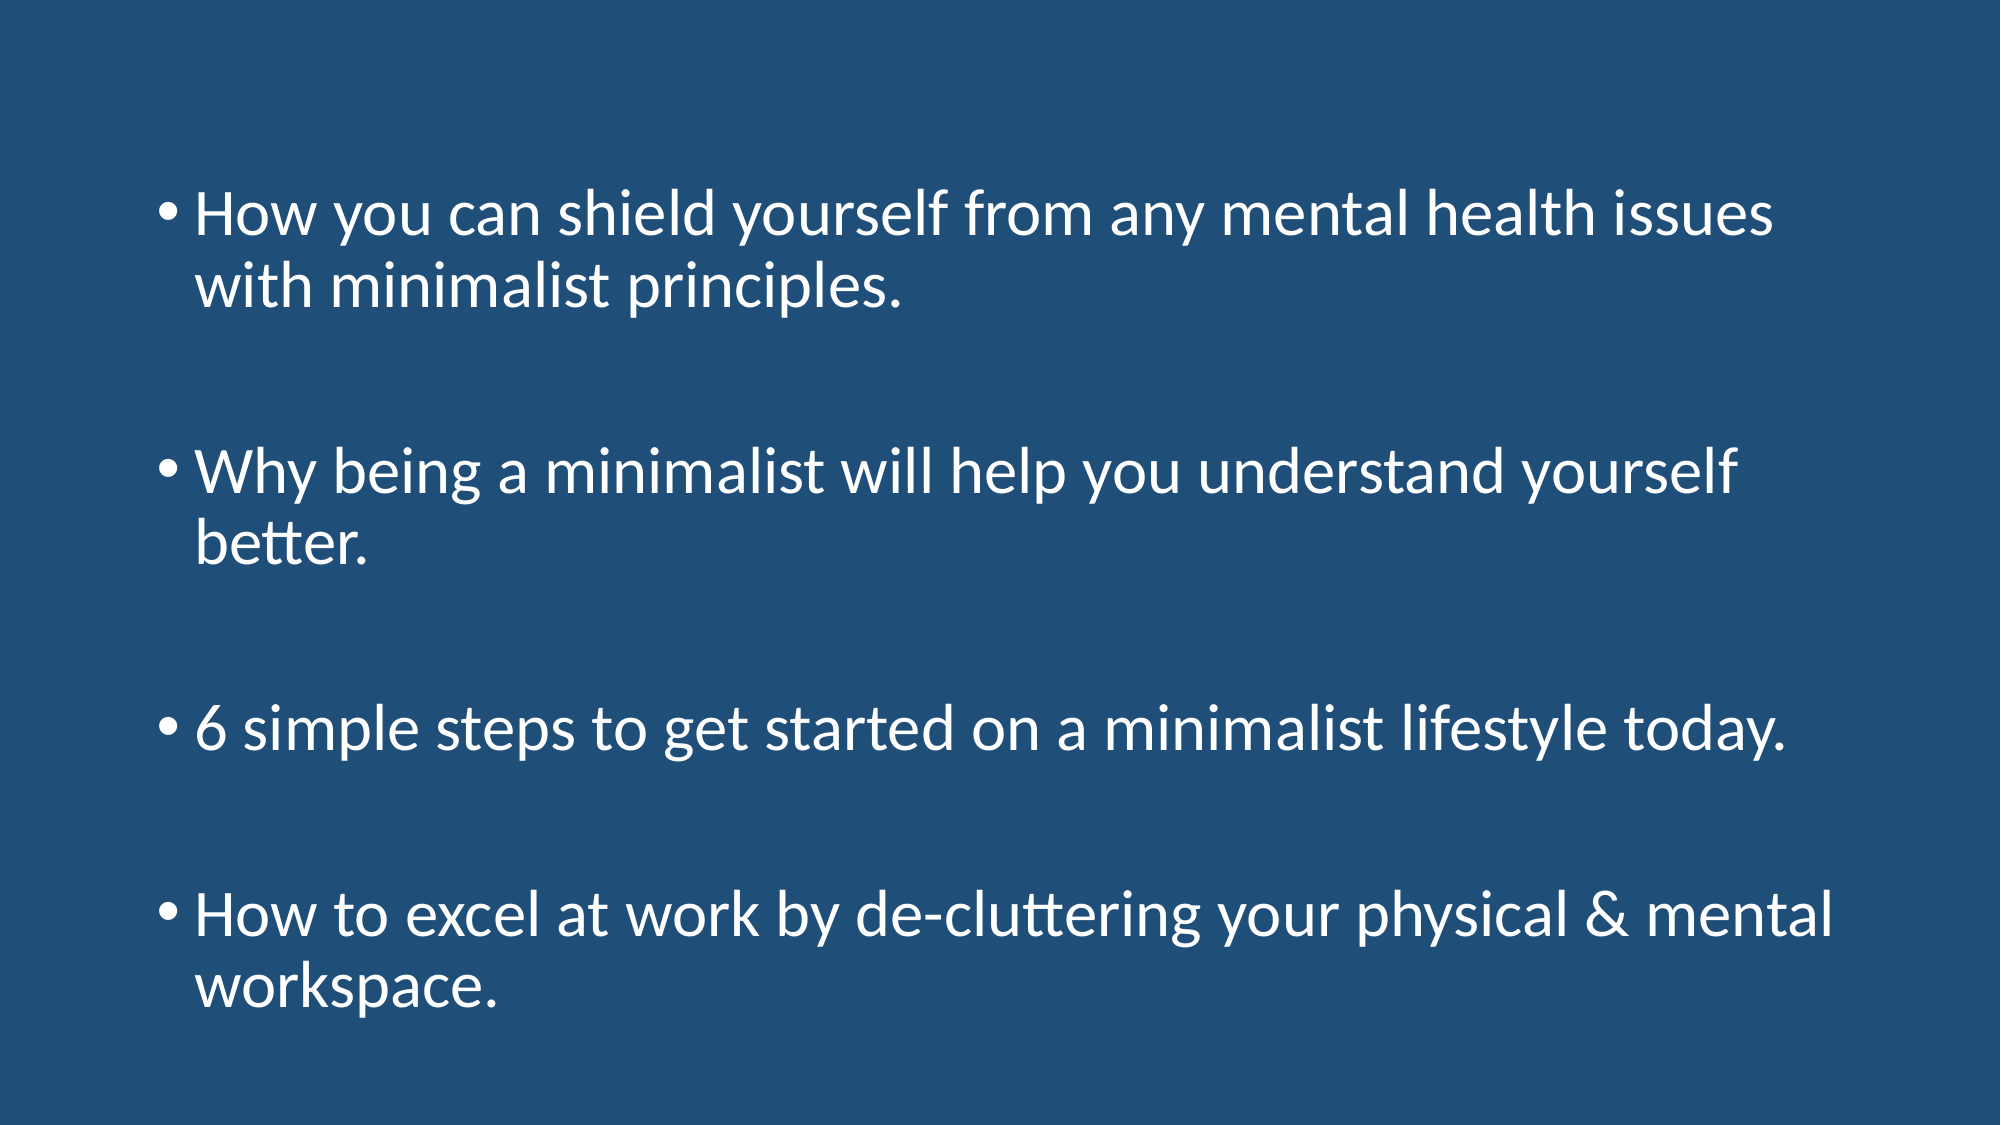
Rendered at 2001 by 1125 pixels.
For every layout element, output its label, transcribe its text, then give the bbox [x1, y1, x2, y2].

list How you can shield yourself from any mental health issues with minimalist principles. Why being a minimalist will help you understand yourself better. 6 simple steps to get started on a minimalist lifestyle today. How to excel at work by de-cluttering your physical & mental workspace. [141, 69, 1867, 676]
